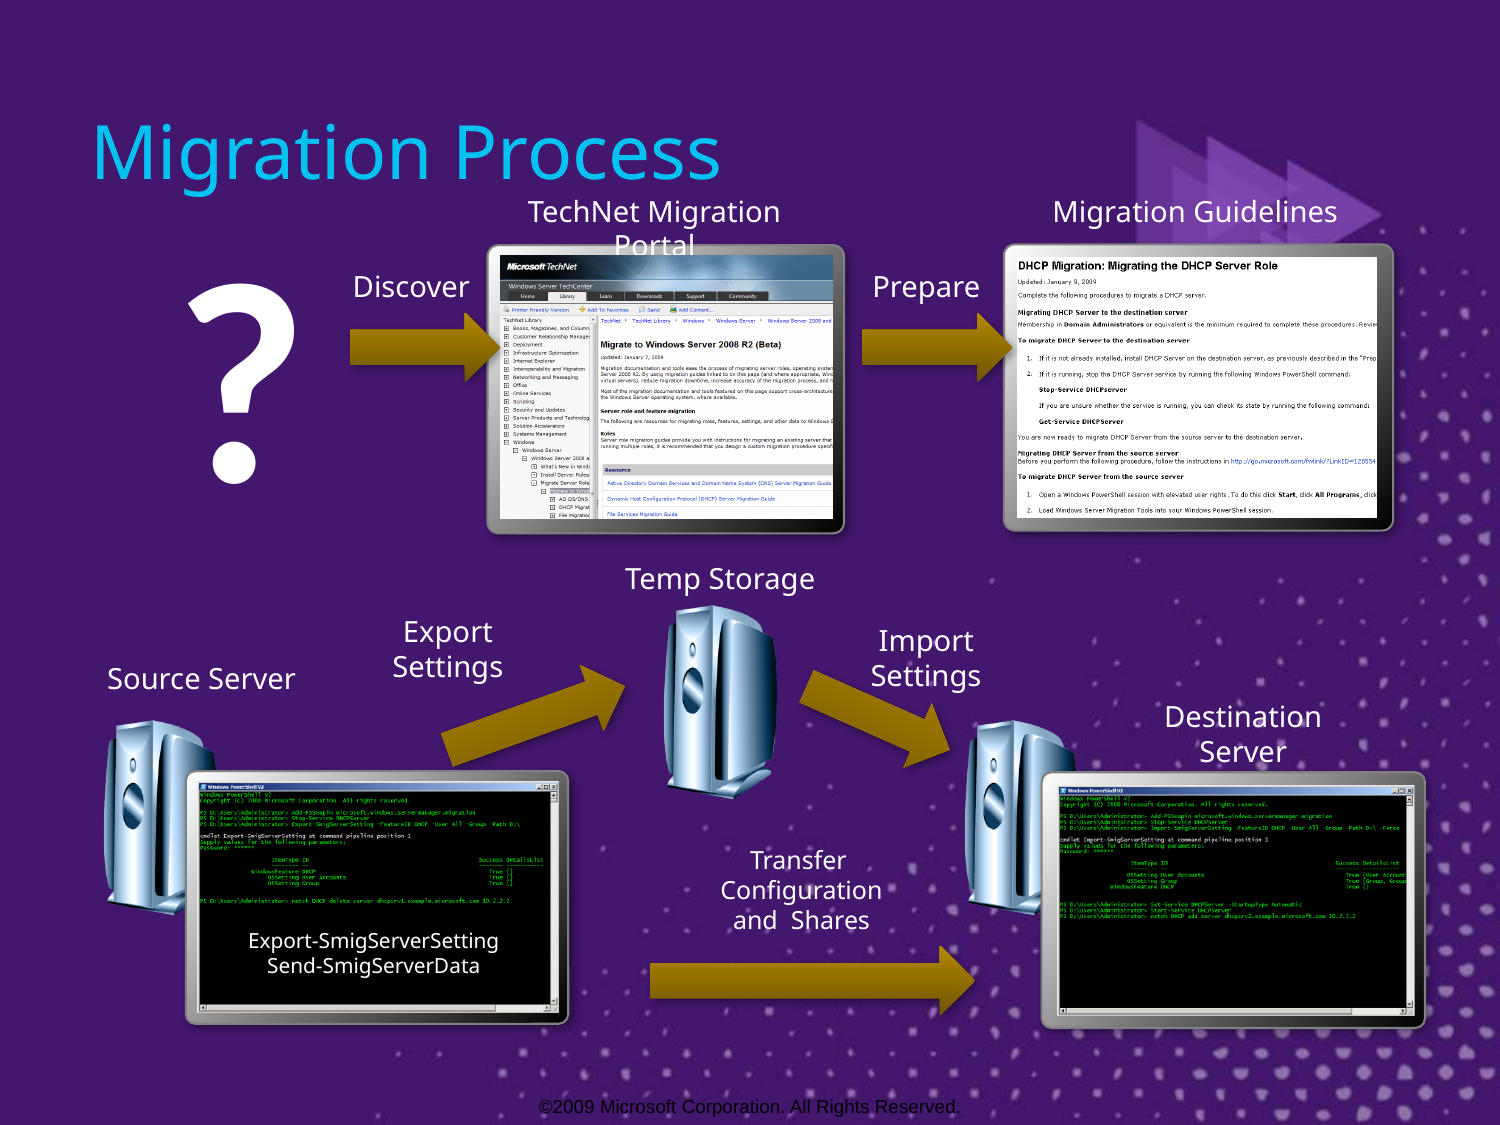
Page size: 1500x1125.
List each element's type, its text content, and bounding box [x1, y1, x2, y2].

text_box Transfer Configuration and Shares [690, 837, 913, 942]
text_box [374, 605, 631, 754]
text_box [852, 260, 1013, 383]
text_box Temp Storage [603, 553, 838, 603]
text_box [799, 614, 1000, 754]
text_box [1003, 185, 1394, 531]
picture [0, 0, 1500, 1125]
title Migration Process [75, 56, 1425, 244]
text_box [87, 652, 569, 1025]
text_box ? [159, 188, 323, 548]
text_box [650, 945, 945, 1016]
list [499, 255, 833, 519]
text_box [951, 690, 1426, 1029]
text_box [474, 185, 845, 534]
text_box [337, 260, 501, 383]
